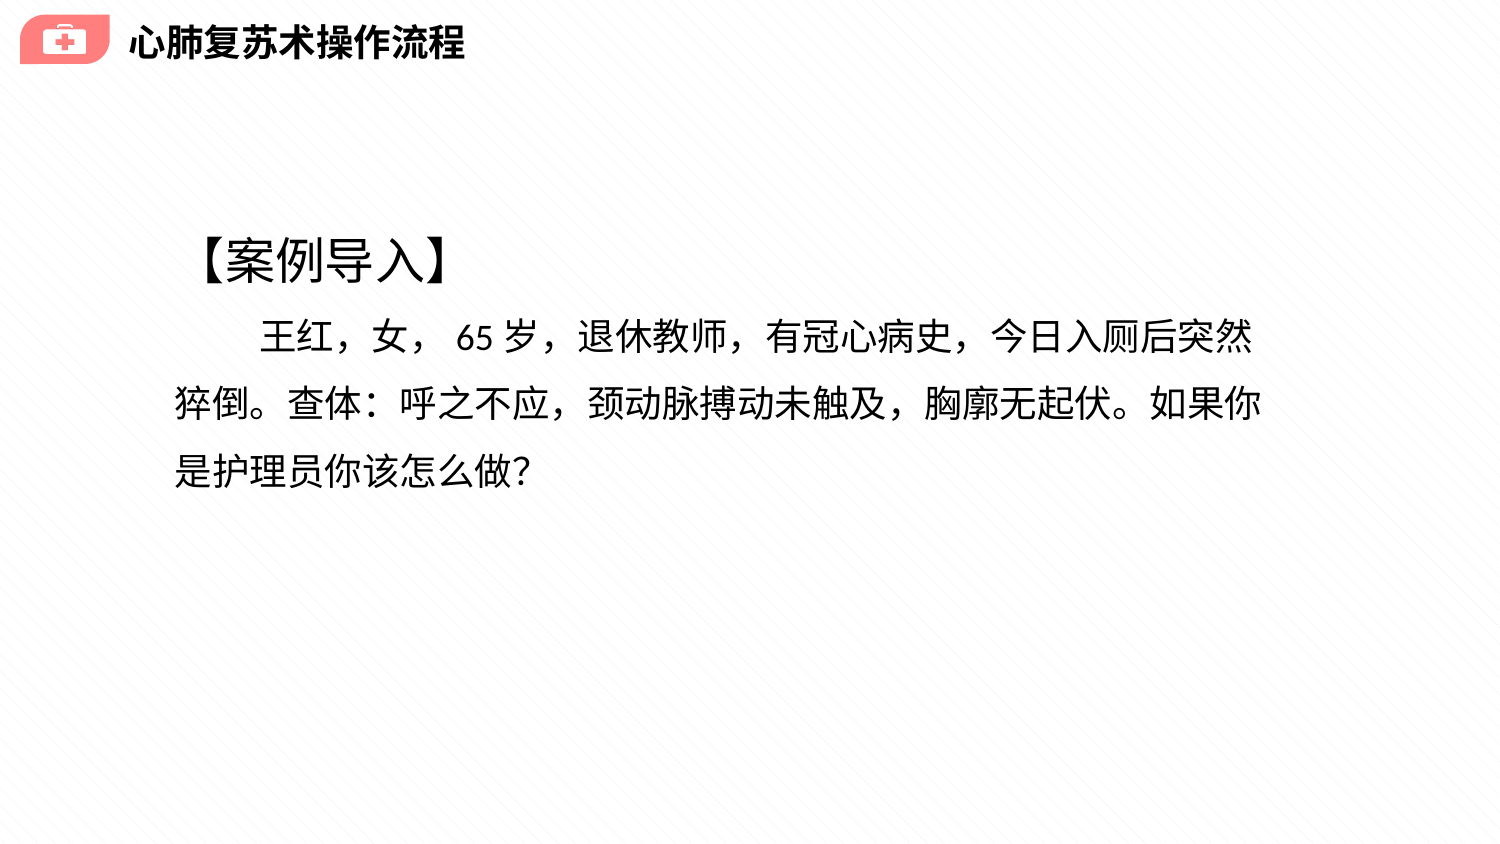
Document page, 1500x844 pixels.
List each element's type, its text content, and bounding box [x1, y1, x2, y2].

text_box 【案例导入】 王红，女，65岁，退休教师，有冠心病史，今日入厕后突然猝倒。查体：呼之不应，颈动脉搏动未触及，胸廓无起伏。如果你是护理员你该怎么做？ [160, 192, 1292, 500]
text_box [19, 11, 863, 73]
